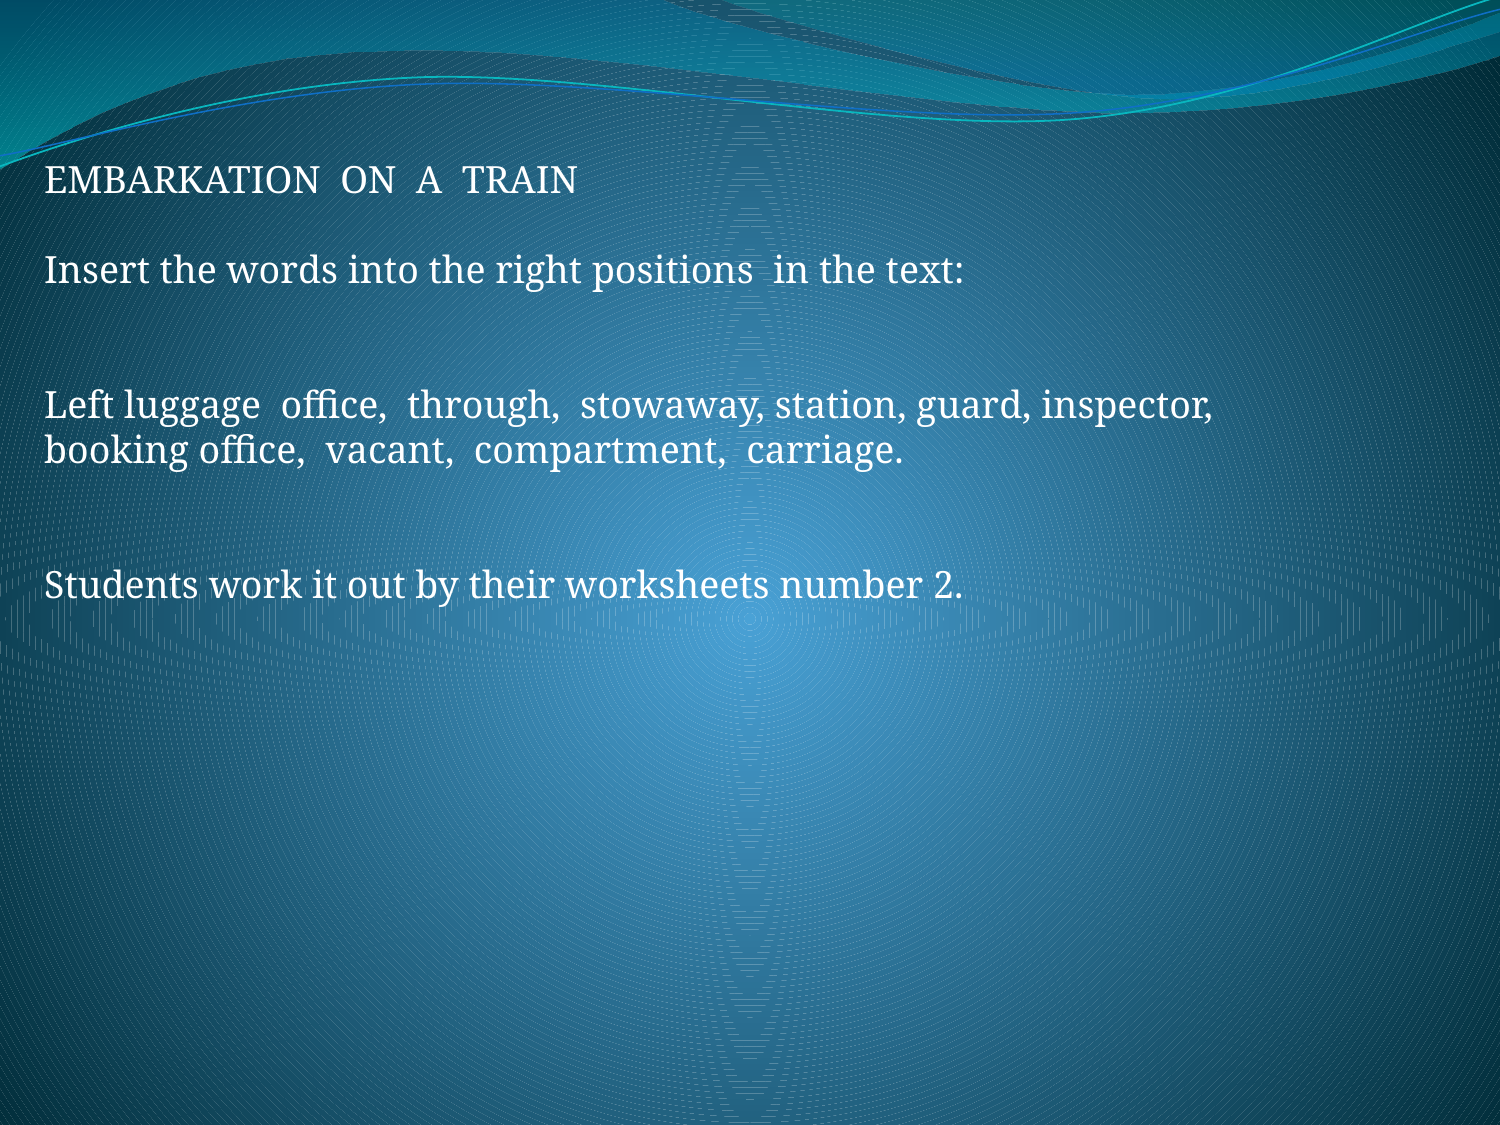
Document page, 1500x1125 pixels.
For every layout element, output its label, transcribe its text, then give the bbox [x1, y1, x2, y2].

text_box EMBARKATION ON A TRAIN Insert the words into the right positions in the text: Left luggage office, through, stowaway, station, guard, inspector, booking office, vacant, compartment, carriage. Students work it out by their worksheets number 2. [29, 148, 1282, 929]
